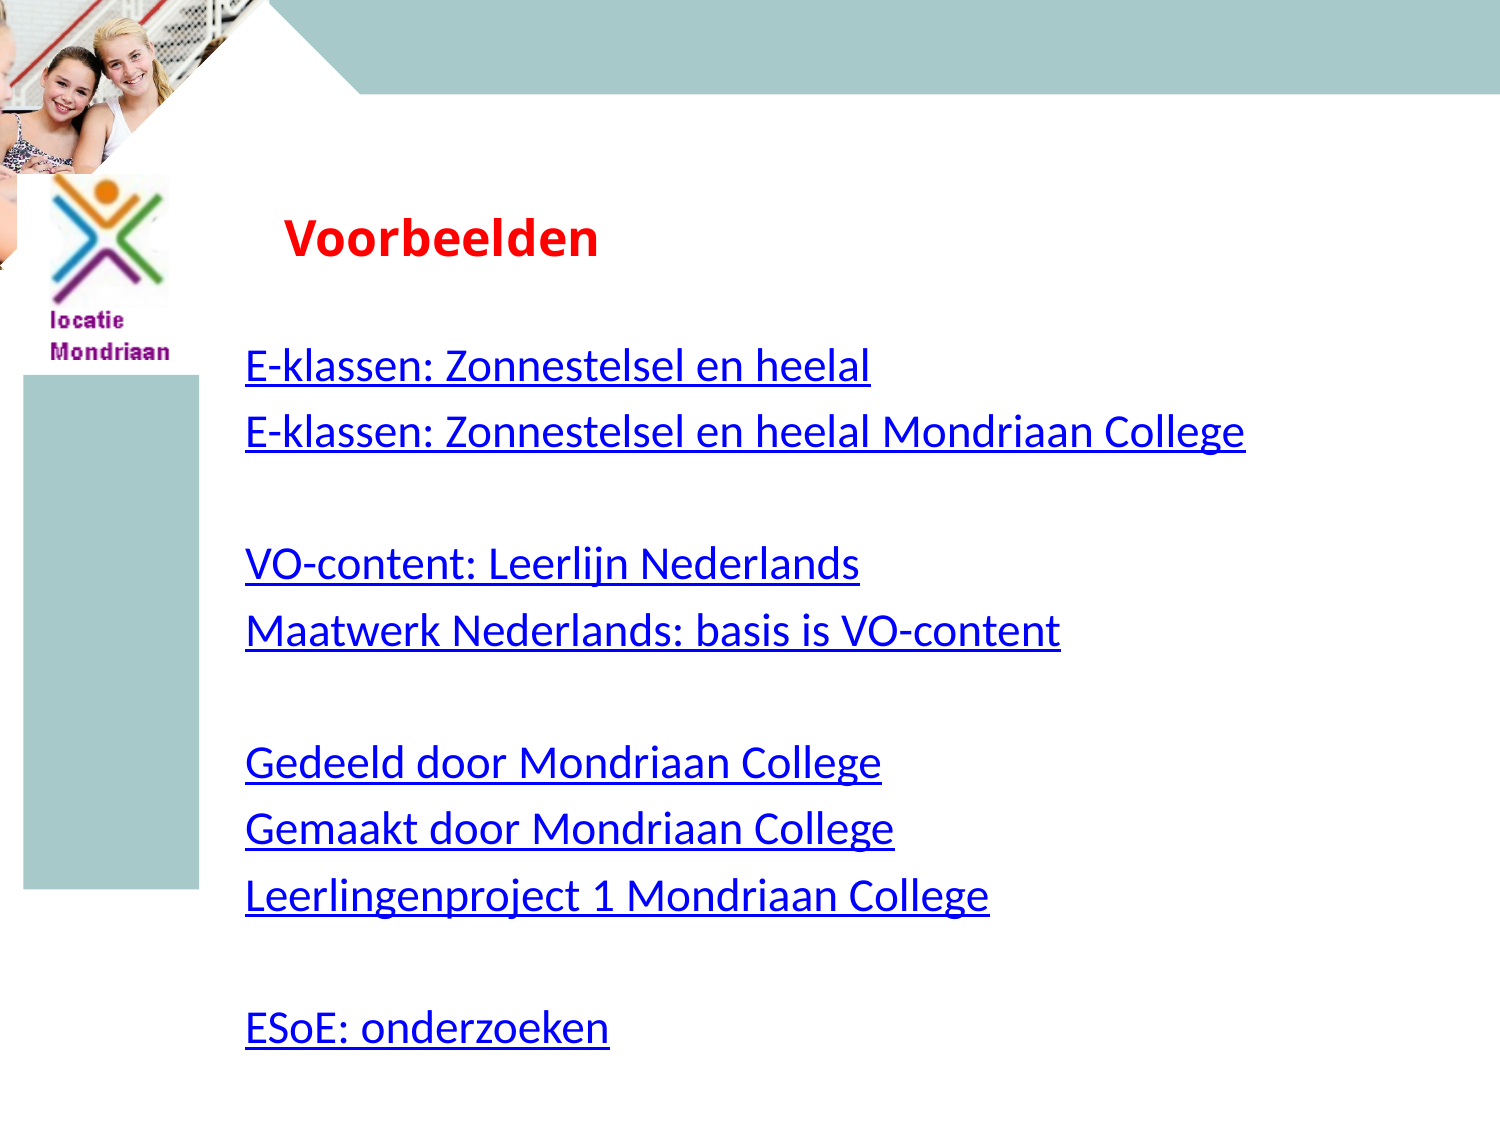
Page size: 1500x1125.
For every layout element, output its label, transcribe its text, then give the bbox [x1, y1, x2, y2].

list E-klassen: Zonnestelsel en heelal E-klassen: Zonnestelsel en heelal Mondriaan College VO-content: Leerlijn Nederlands Maatwerk Nederlands: basis is VO-content Gedeeld door Mondriaan College Gemaakt door Mondriaan College Leerlingenproject 1 Mondriaan College ESoE: onderzoeken [230, 326, 1425, 1069]
text_box Voorbeelden [269, 199, 1156, 274]
picture [0, 0, 264, 360]
